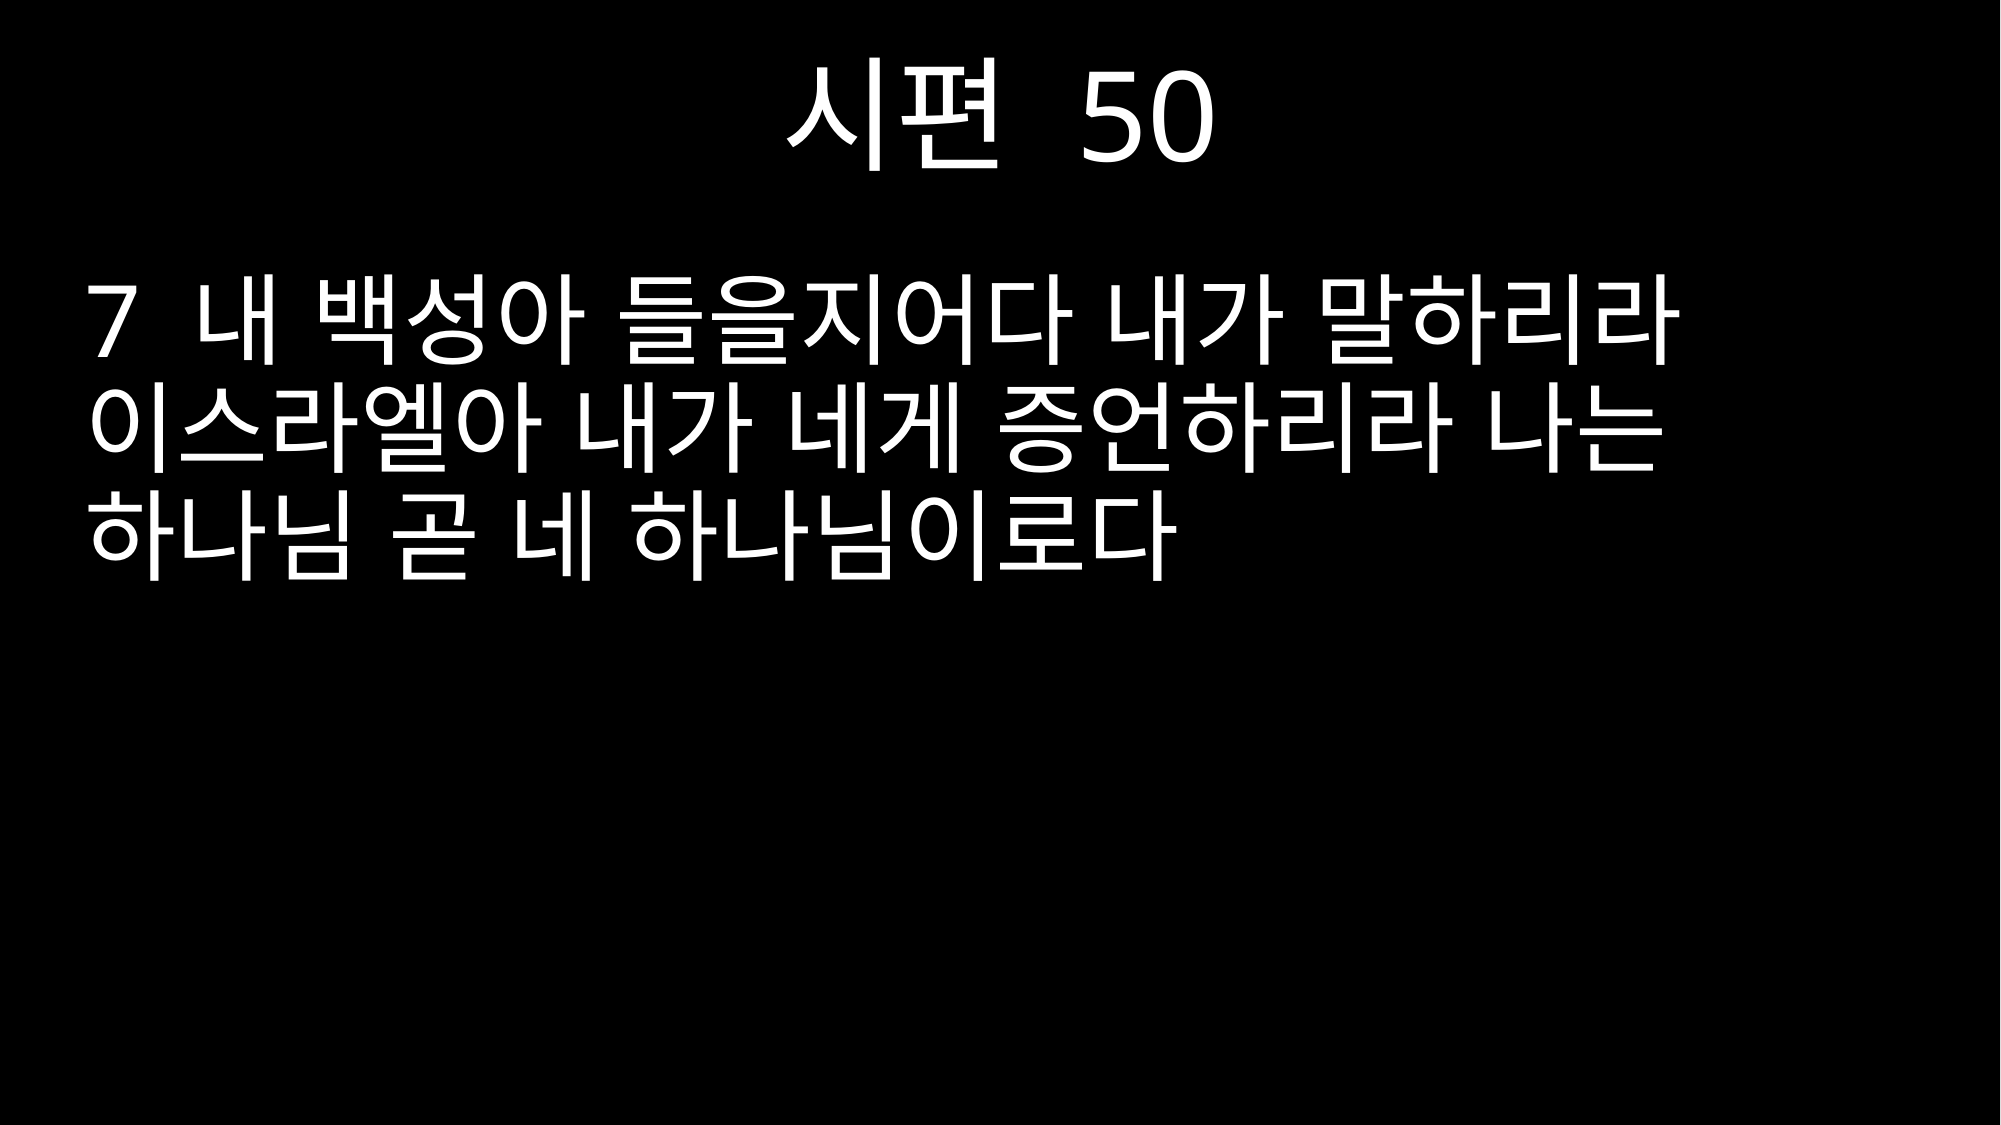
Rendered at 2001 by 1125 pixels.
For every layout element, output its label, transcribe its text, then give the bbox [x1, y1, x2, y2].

footer 시편 50 [0, 32, 2000, 192]
list 7 내 백성아 들을지어다 내가 말하리라 이스라엘아 내가 네게 증언하리라 나는 하나님 곧 네 하나님이로다 [69, 263, 1953, 423]
picture [0, 0, 2001, 1125]
